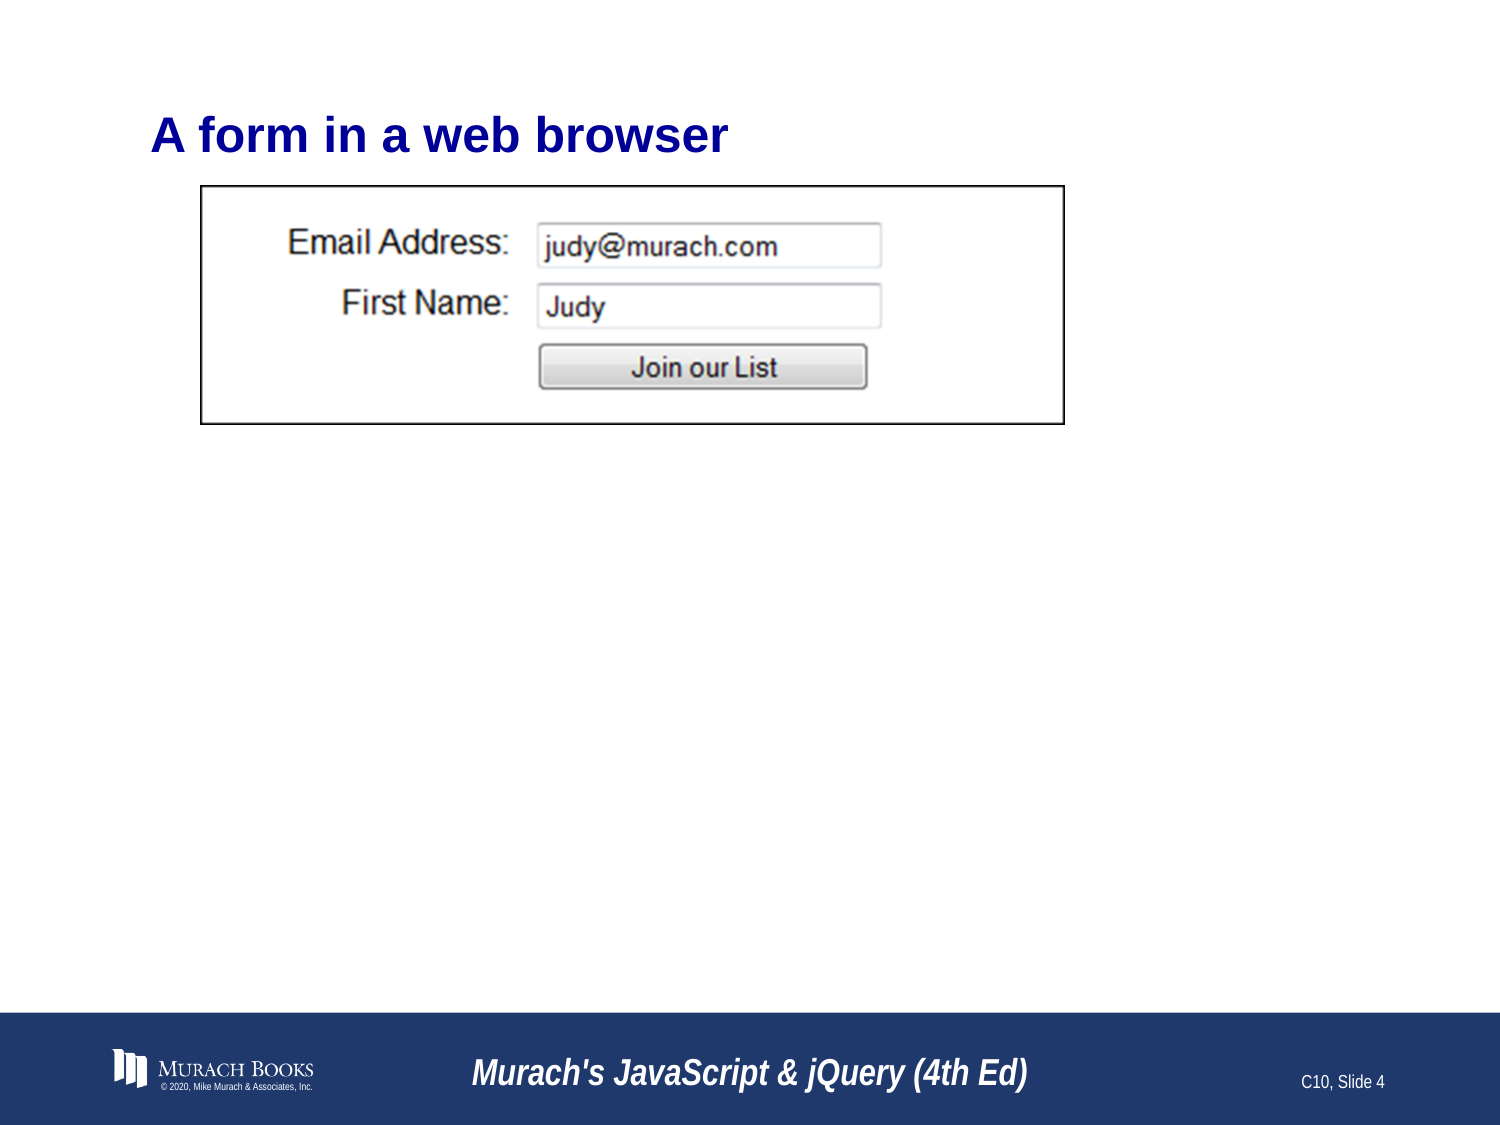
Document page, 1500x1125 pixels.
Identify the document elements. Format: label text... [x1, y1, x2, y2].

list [199, 185, 1065, 426]
slide_number C10, Slide 4 [1087, 1025, 1400, 1100]
title A form in a web browser [150, 102, 1350, 164]
footer © 2020, Mike Murach & Associates, Inc. [12, 1025, 463, 1100]
slide_number Murach's JavaScript & jQuery (4th Ed) [463, 1025, 1050, 1100]
